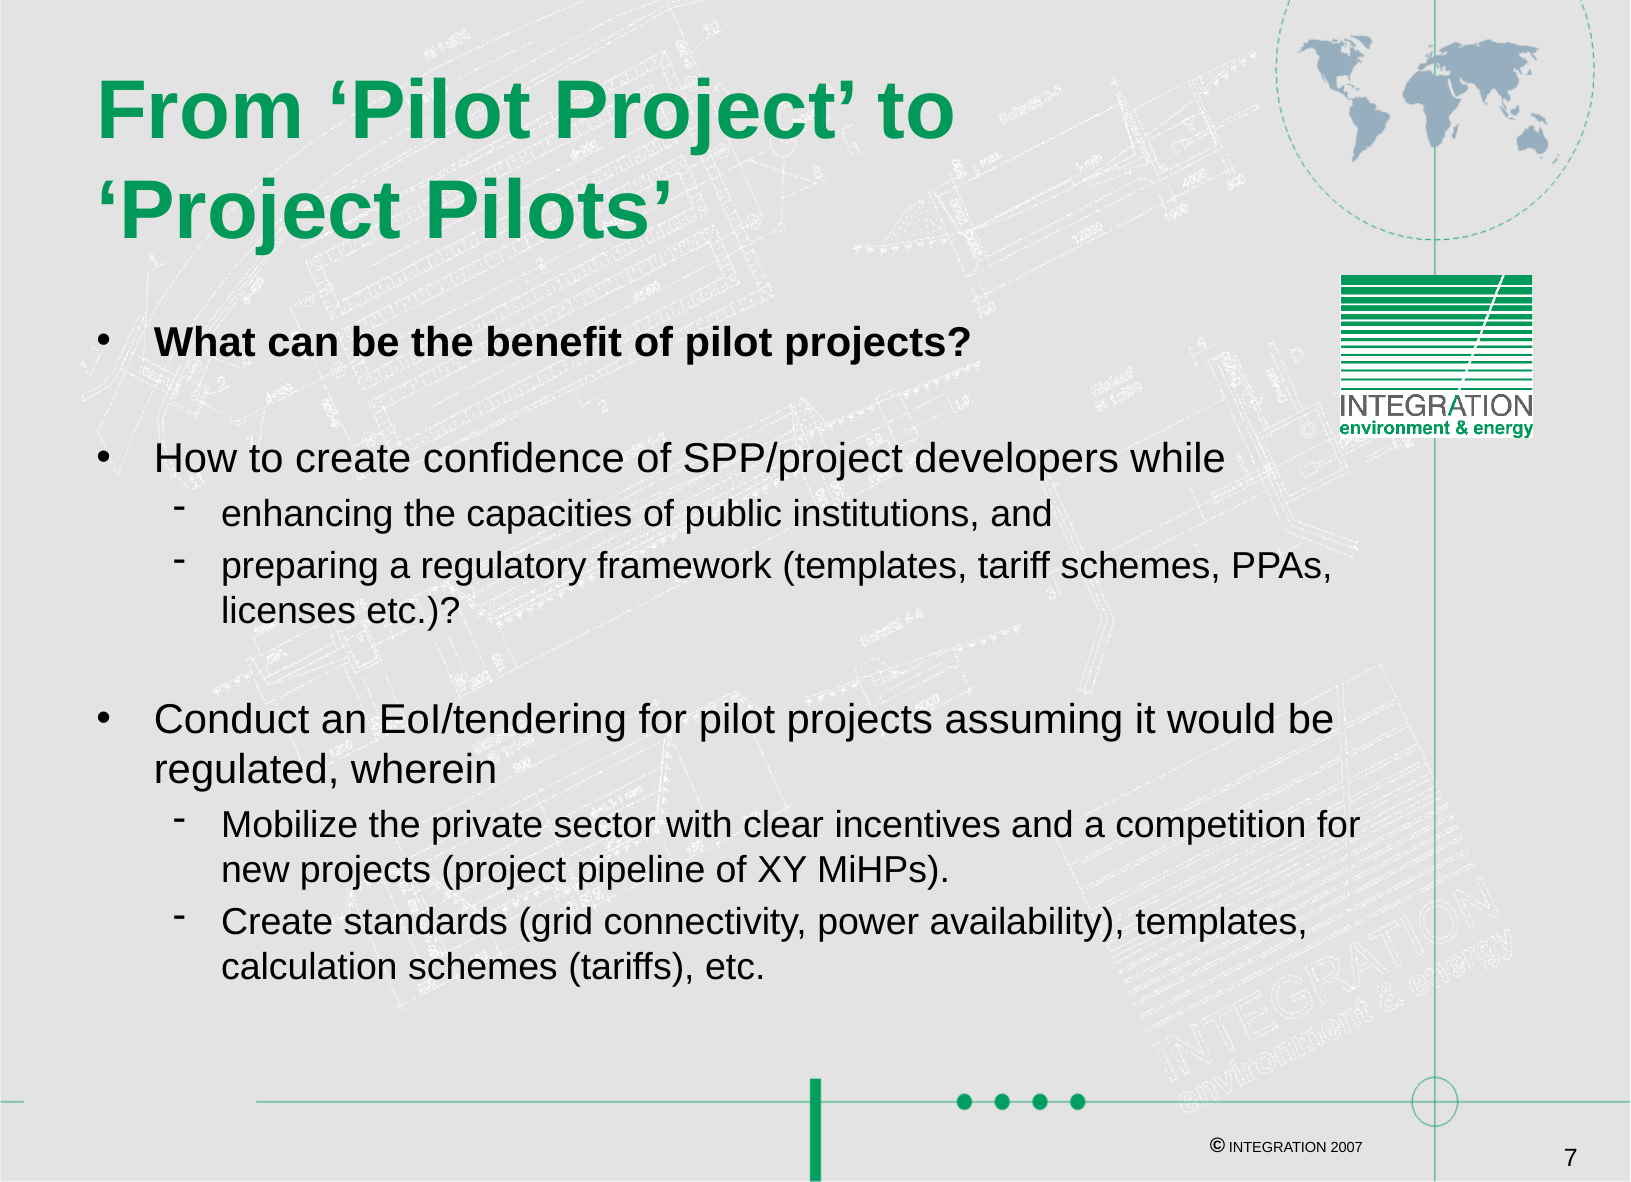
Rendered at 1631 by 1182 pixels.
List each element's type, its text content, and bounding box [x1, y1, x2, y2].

slide_number © INTEGRATION 2007 [1194, 1073, 1437, 1154]
title From ‘Pilot Project’ to ‘Project Pilots’ [81, 47, 1437, 245]
slide_number 7 [1437, 1073, 1594, 1154]
picture [0, 0, 1631, 1182]
list What can be the benefit of pilot projects? How to create confidence of SPP/project developers while enhancing the capacities of public institutions, and preparing a regulatory framework (templates, tariff schemes, PPAs, licenses etc.)? Conduct an EoI/tendering for pilot projects assuming it would be regulated, wherein Mobilize the private sector with clear incentives and a competition for new projects (project pipeline of XY MiHPs). Create standards (grid connectivity, power availability), templates, calculation schemes (tariffs), etc. [81, 307, 1437, 1099]
